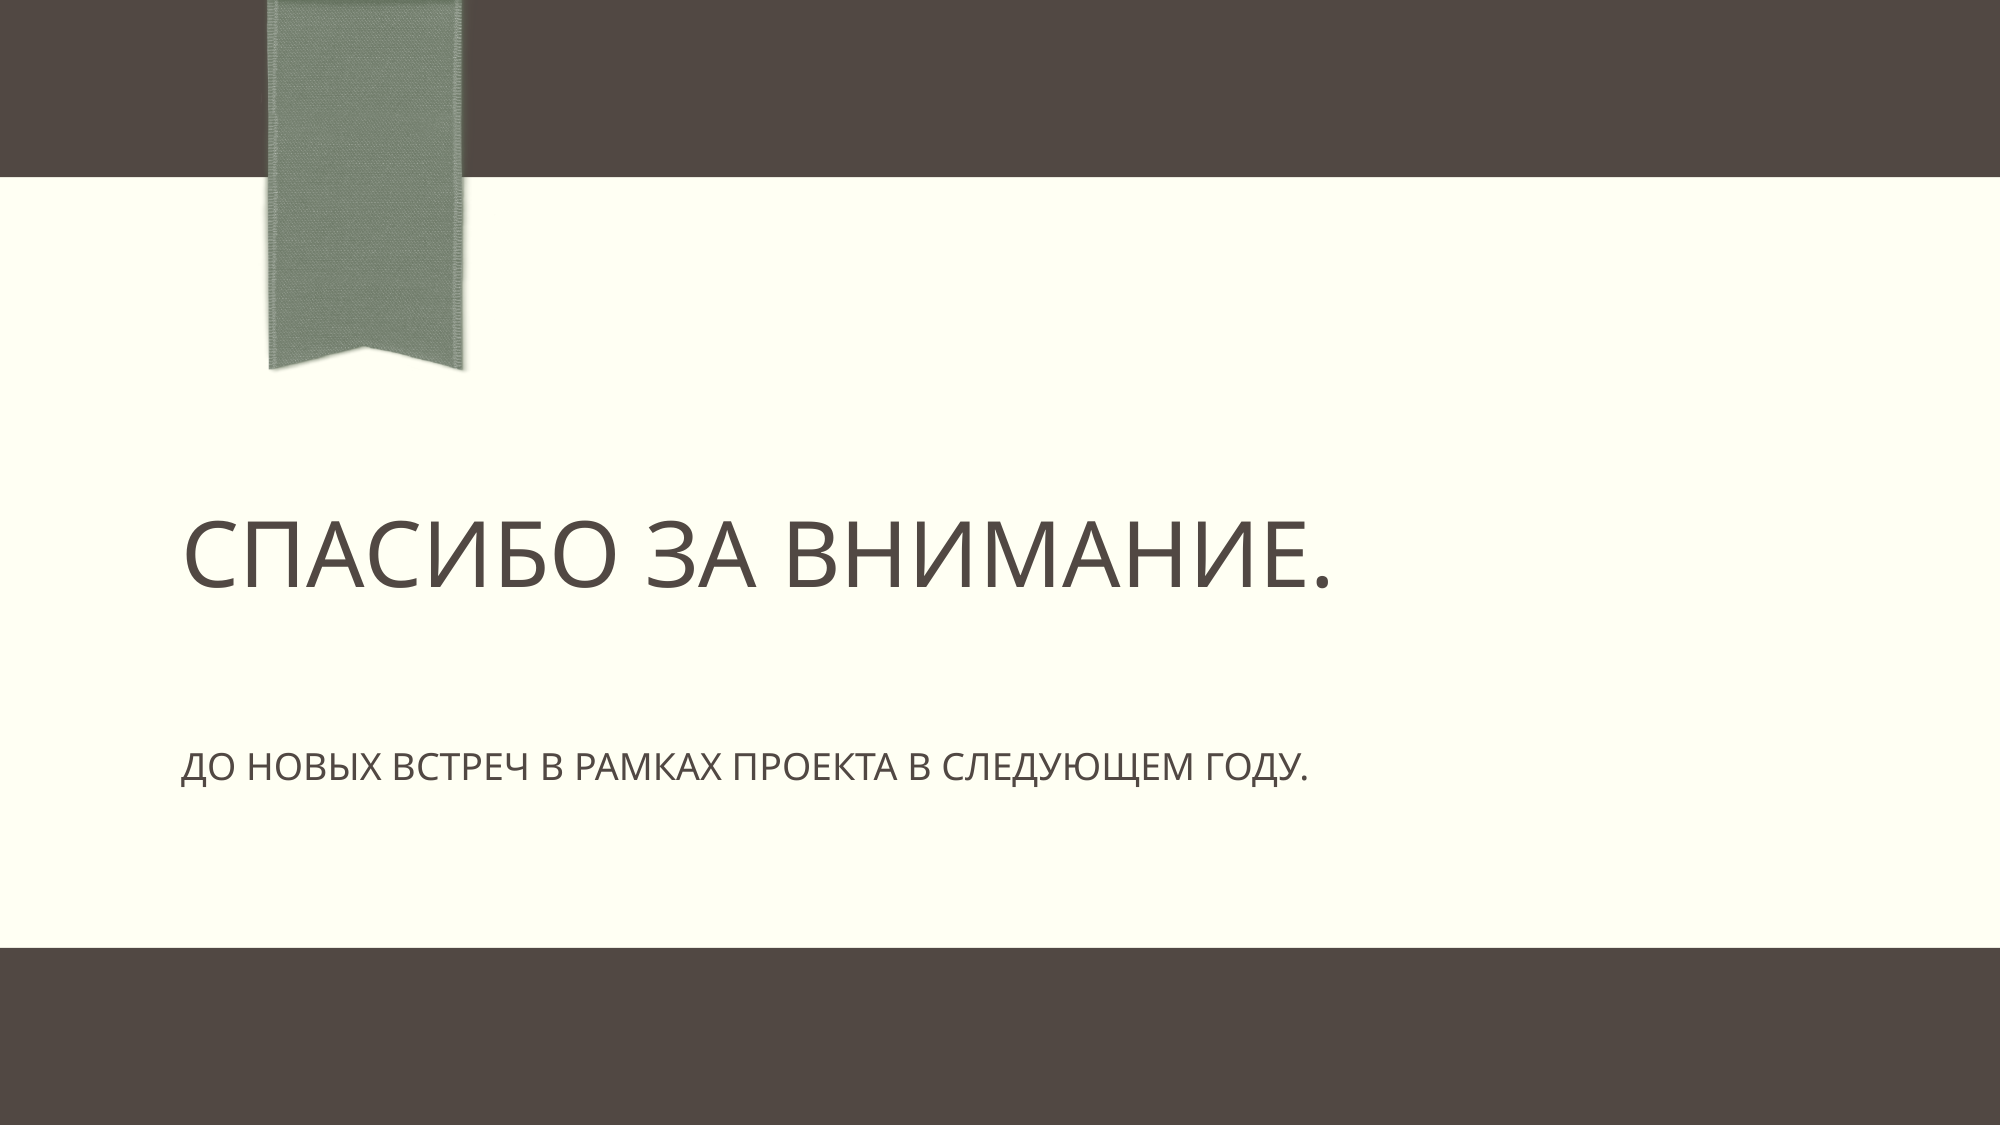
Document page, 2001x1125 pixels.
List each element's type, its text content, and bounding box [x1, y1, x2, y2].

title Спасибо за внимание. [181, 376, 1838, 740]
subtitle ДО НОВЫХ ВСТРЕЧ В РАМКАХ ПРОЕКТА В СЛЕДУЮЩЕМ ГОДУ. [181, 740, 1838, 897]
